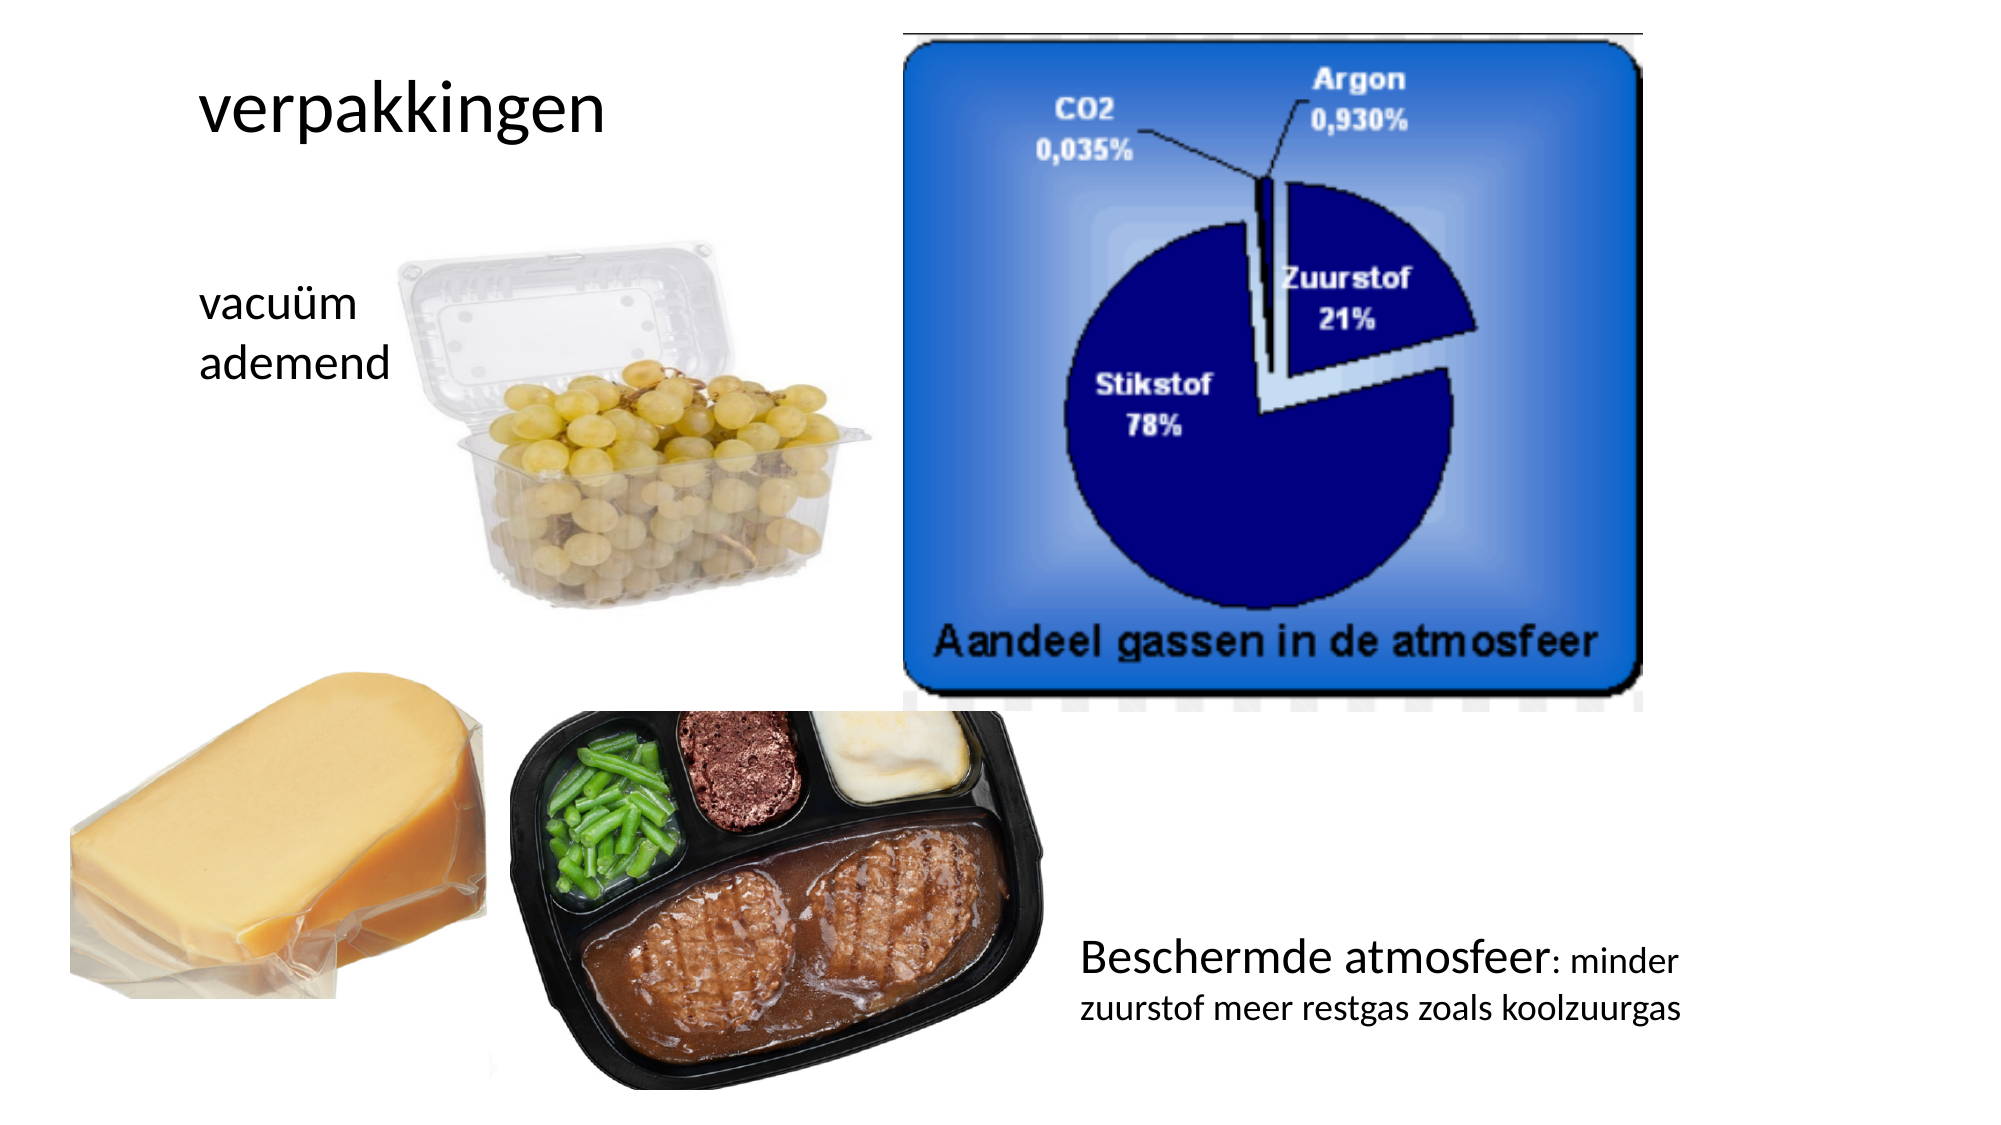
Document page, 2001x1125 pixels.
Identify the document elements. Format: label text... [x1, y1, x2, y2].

text_box Beschermde atmosfeer: minder zuurstof meer restgas zoals koolzuurgas [1065, 915, 1790, 1036]
text_box vacuüm ademend [183, 262, 373, 397]
text_box verpakkingen [183, 49, 666, 155]
picture [70, 33, 1643, 1090]
